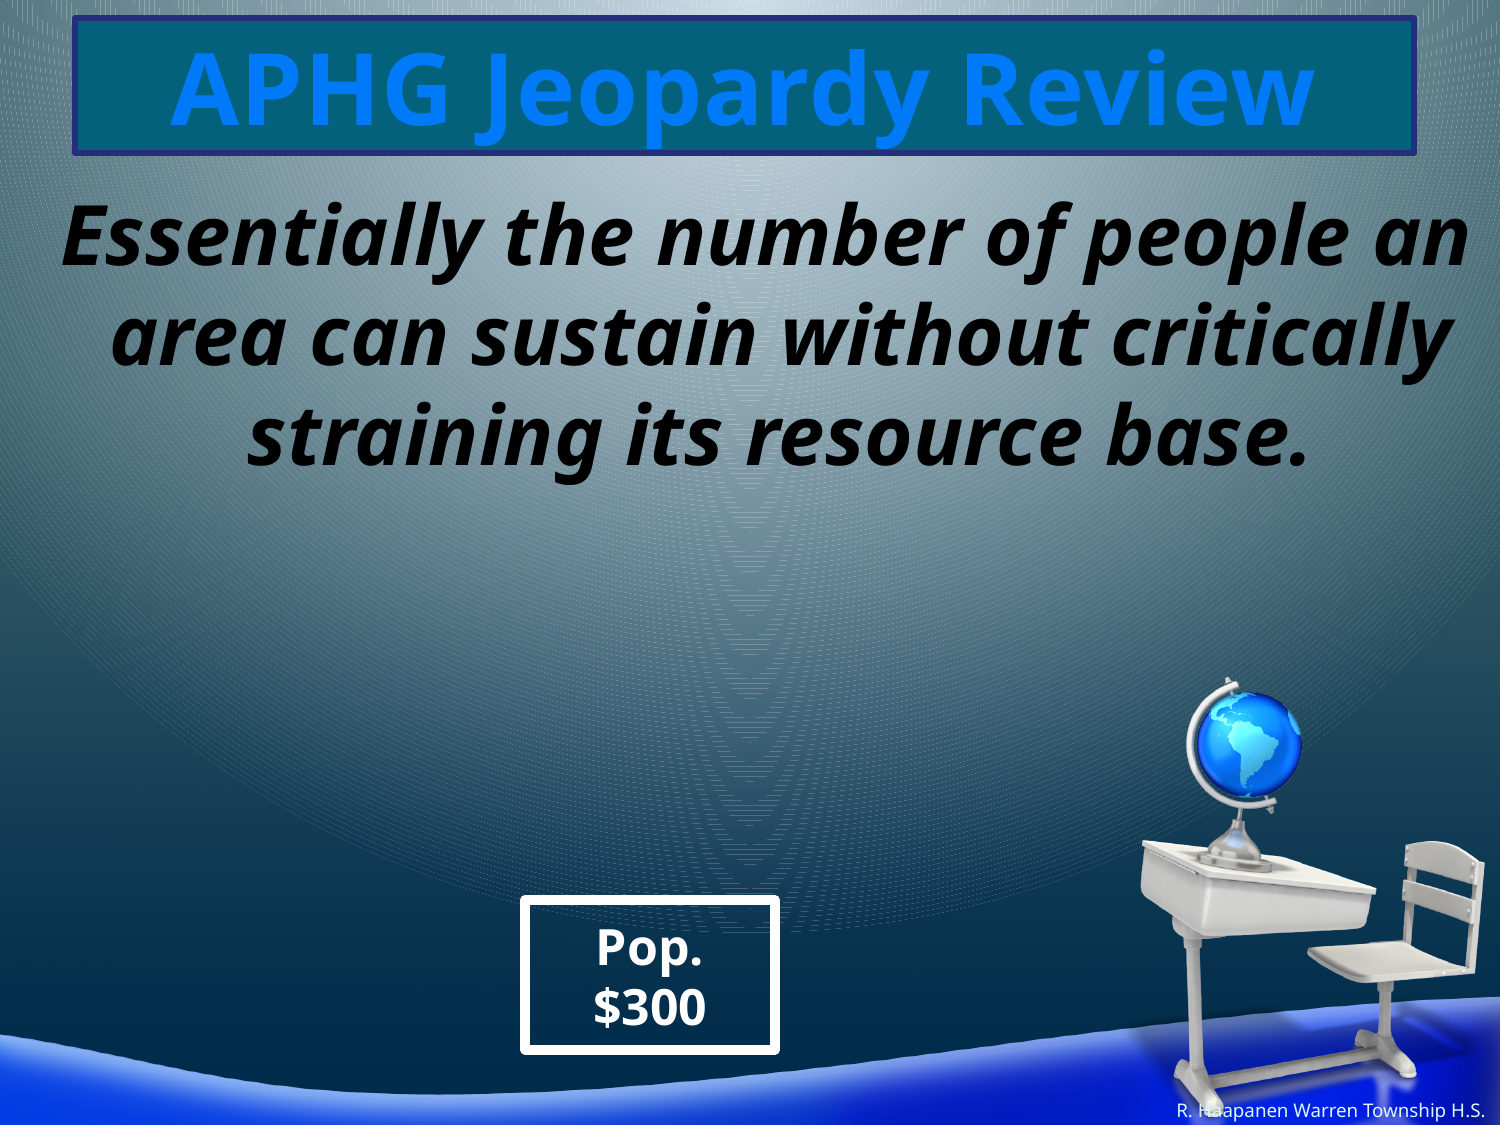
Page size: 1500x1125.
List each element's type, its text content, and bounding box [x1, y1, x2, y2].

picture [0, 0, 1500, 1125]
list Essentially the number of people an area can sustain without critically straining its resource base. [33, 174, 1500, 825]
footer R. Haapanen Warren Township H.S. [1025, 1091, 1500, 1125]
text_box Pop. $300 [525, 899, 775, 1050]
